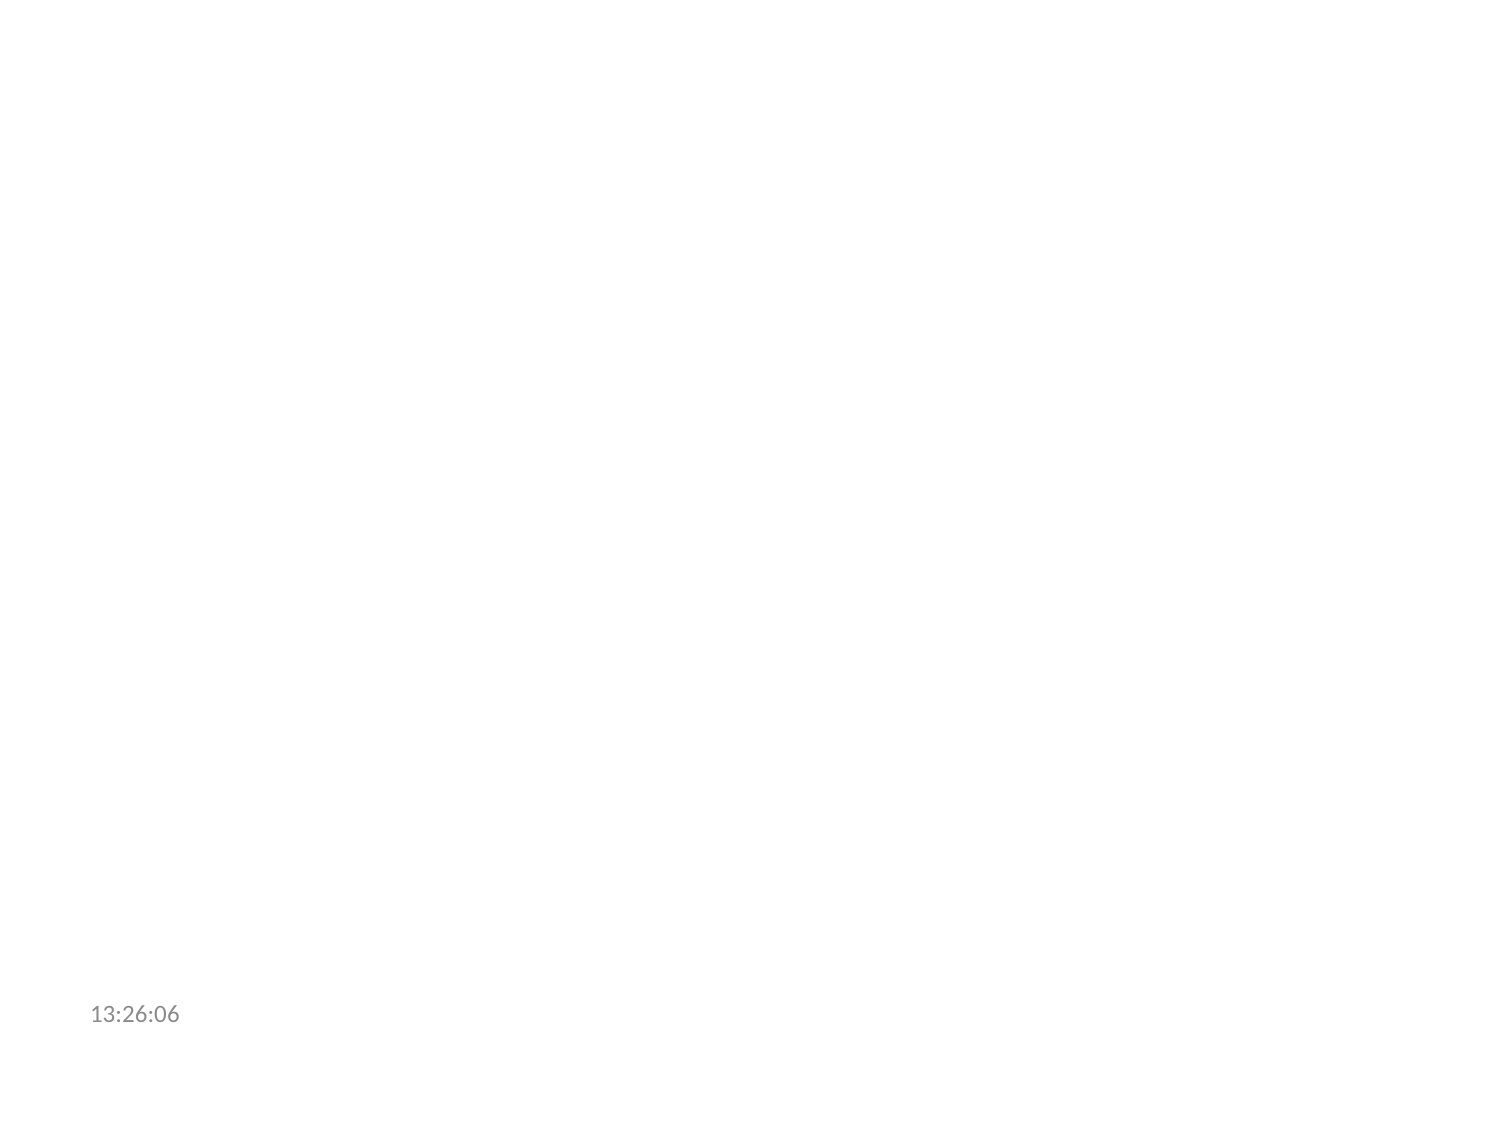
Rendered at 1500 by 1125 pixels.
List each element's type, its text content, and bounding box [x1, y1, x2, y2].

text_box 15:35:09 [75, 982, 425, 1043]
